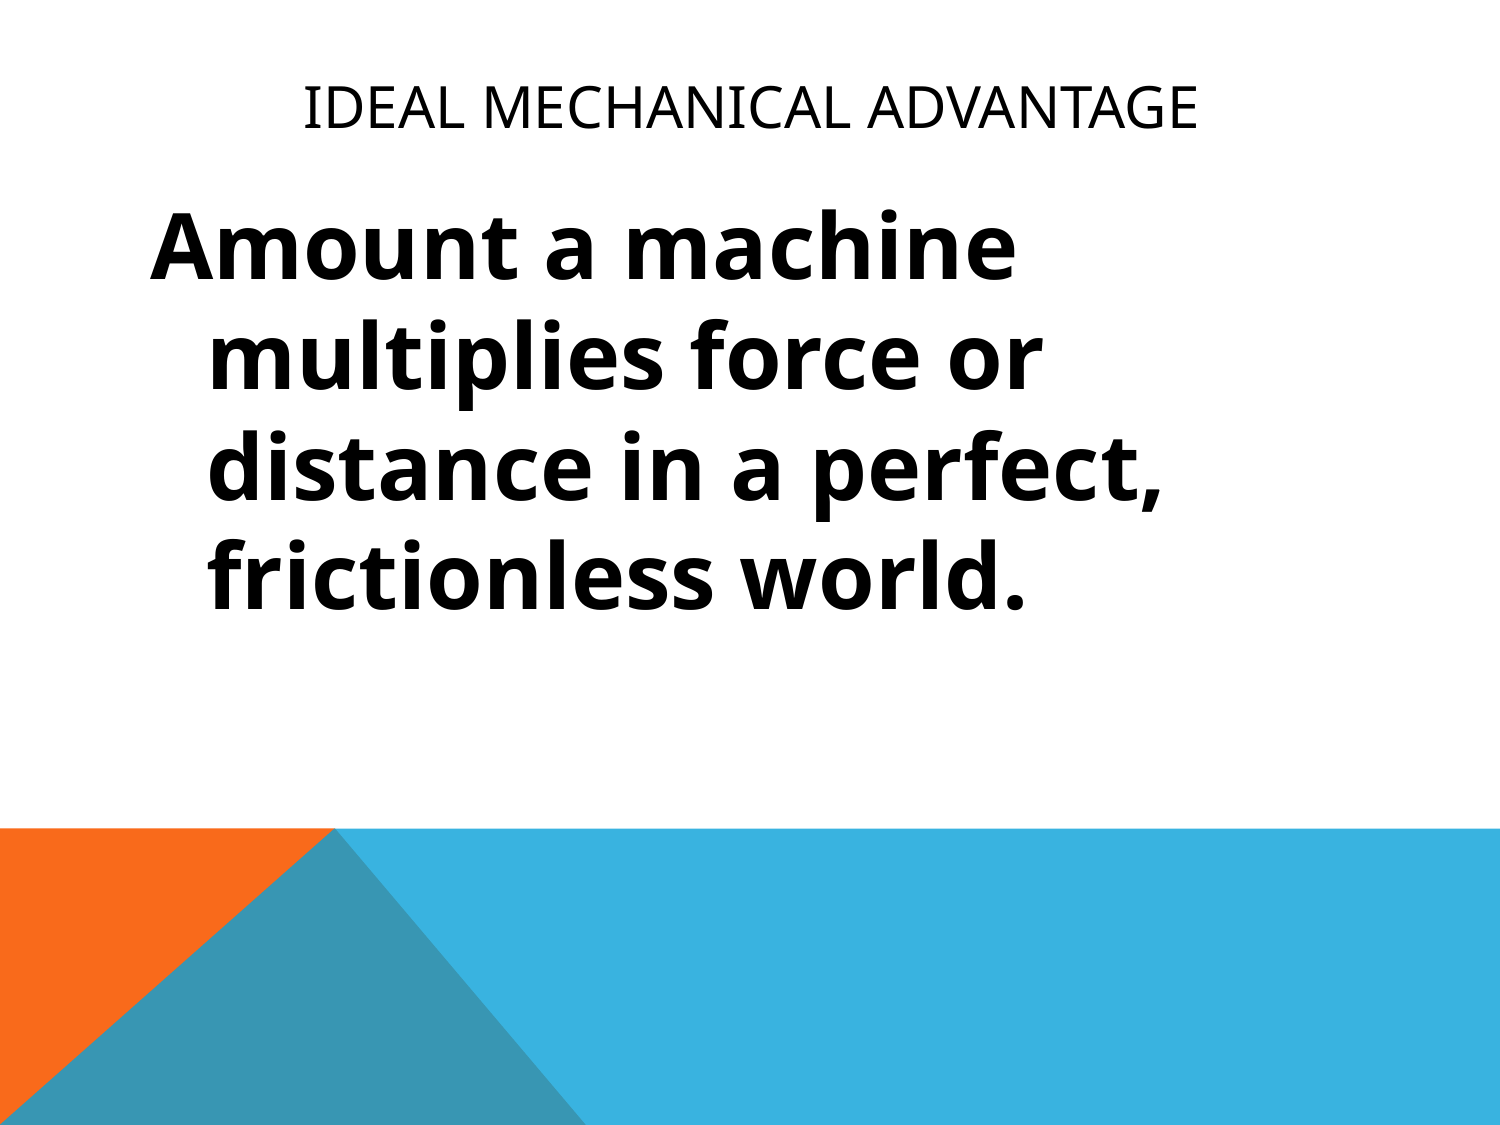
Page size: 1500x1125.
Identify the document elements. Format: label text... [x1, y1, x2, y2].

list Amount a machine multiplies force or distance in a perfect, frictionless world. [135, 180, 1369, 768]
title Ideal Mechanical Advantage [135, 60, 1369, 150]
